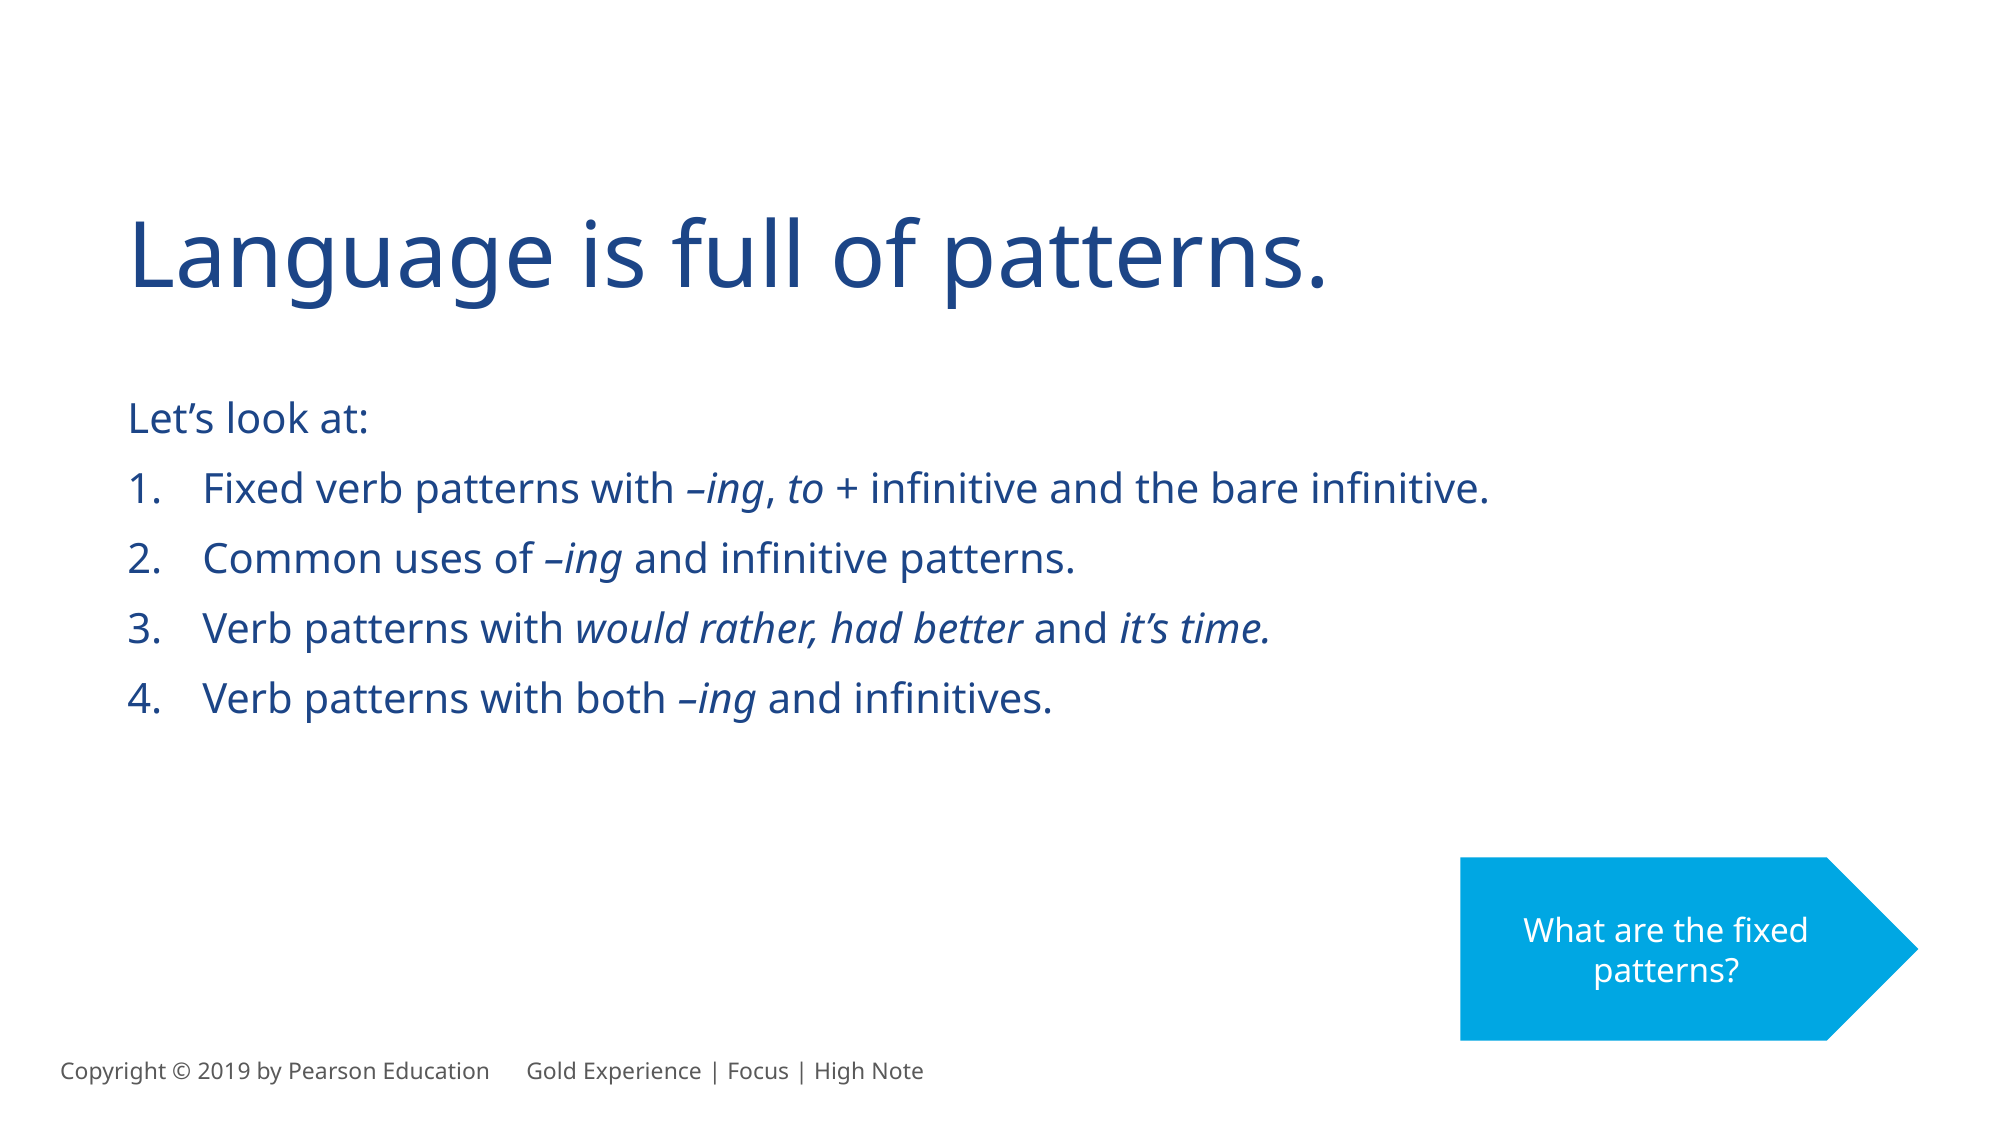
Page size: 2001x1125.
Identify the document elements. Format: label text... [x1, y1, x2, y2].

title Language is full of patterns. [112, 125, 1763, 389]
list Let’s look at: Fixed verb patterns with –ing, to + infinitive and the bare infinitive. Common uses of –ing and infinitive patterns. Verb patterns with would rather, had better and it’s time. Verb patterns with both –ing and infinitives. [112, 389, 1763, 763]
footer Copyright © 2019 by Pearson Education Gold Experience | Focus | High Note [45, 1040, 1084, 1101]
text_box What are the fixed patterns? [1460, 857, 1919, 1041]
